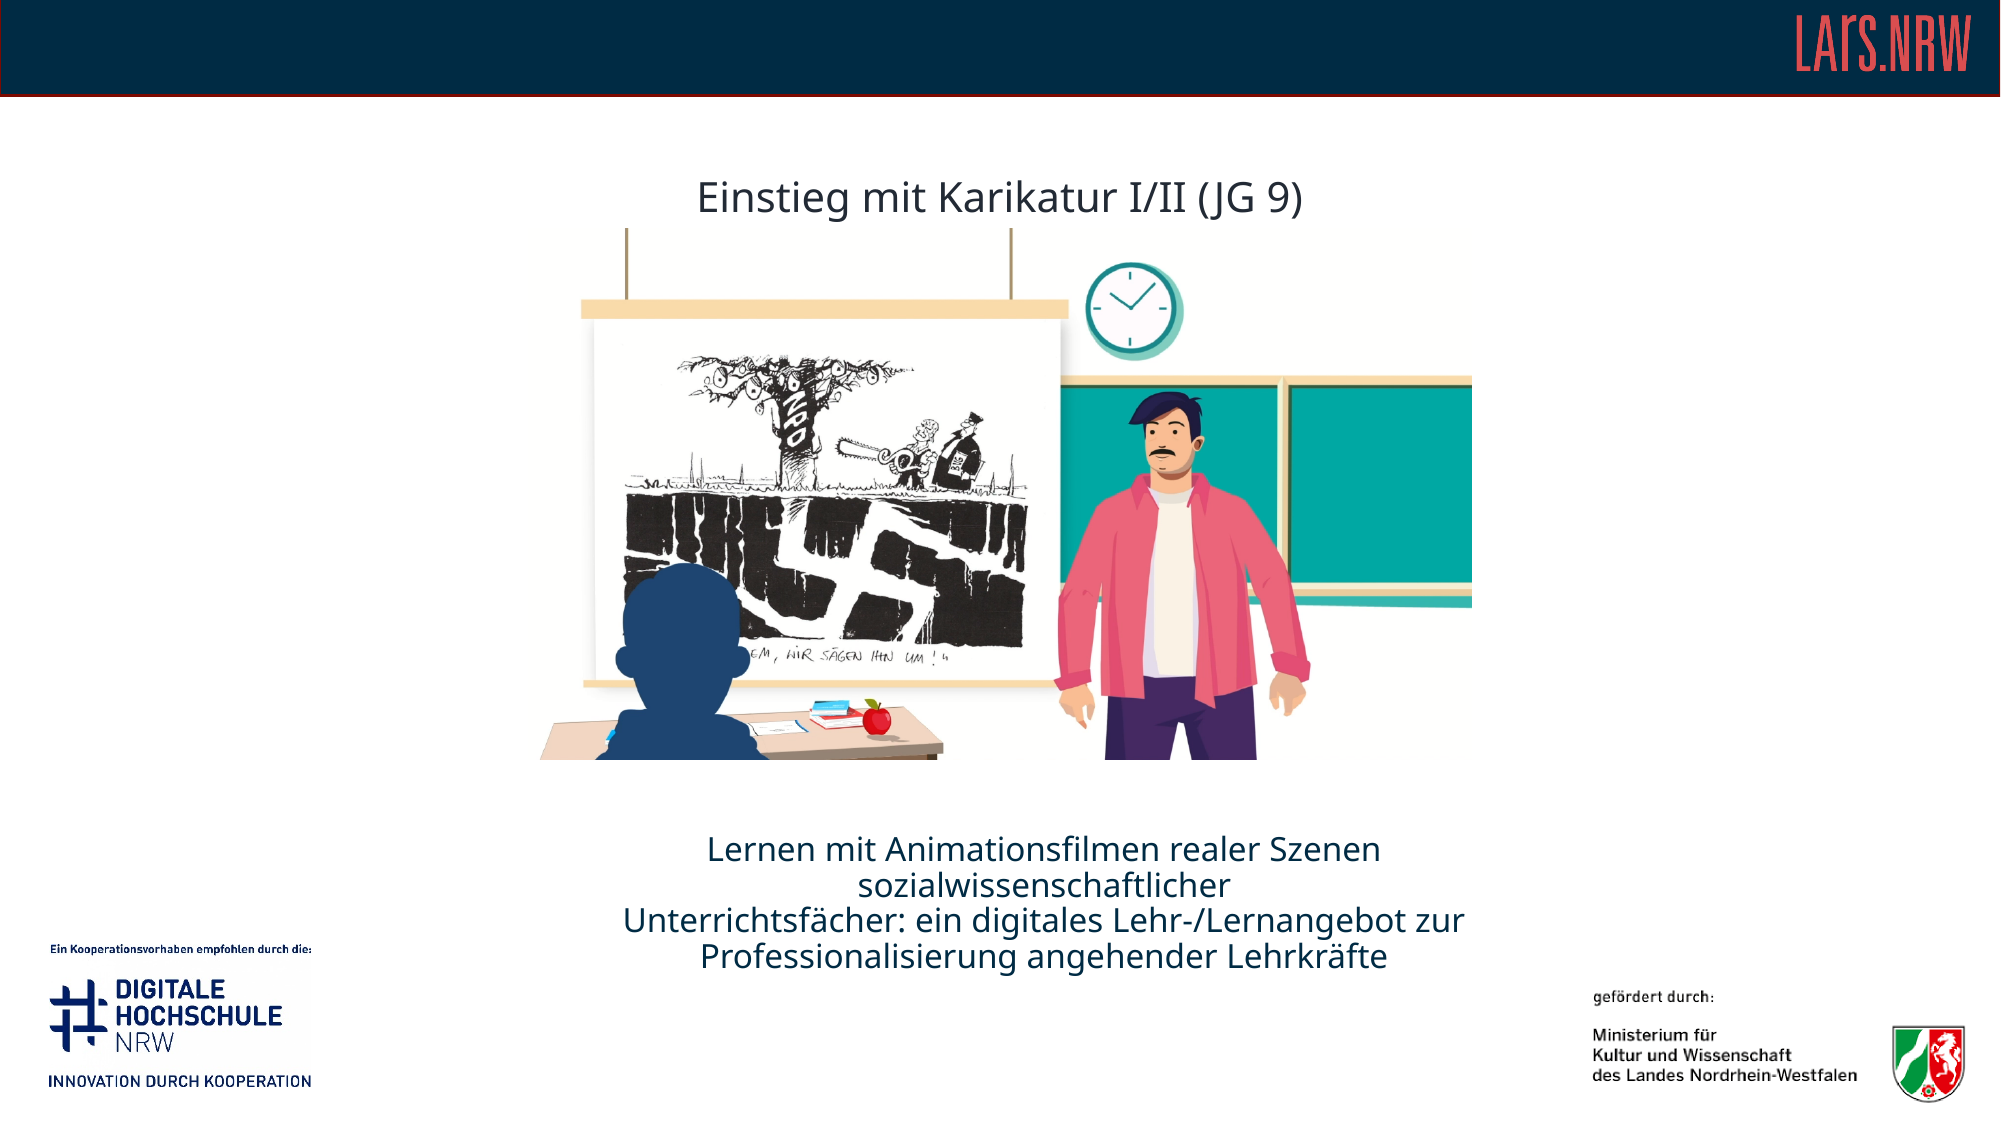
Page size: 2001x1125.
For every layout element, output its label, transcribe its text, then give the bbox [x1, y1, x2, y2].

text_box Einstieg mit Karikatur I/II (JG 9) [681, 163, 1319, 228]
subtitle Lernen mit Animationsfilmen realer Szenen sozialwissenschaftlicher Unterrichtsfächer: ein digitales Lehr-/Lernangebot zur Professionalisierung angehender Lehrkräfte [560, 824, 1530, 990]
picture [1581, 971, 1976, 1115]
picture [49, 944, 311, 1087]
picture [1779, 3, 1977, 86]
picture [528, 228, 1472, 760]
